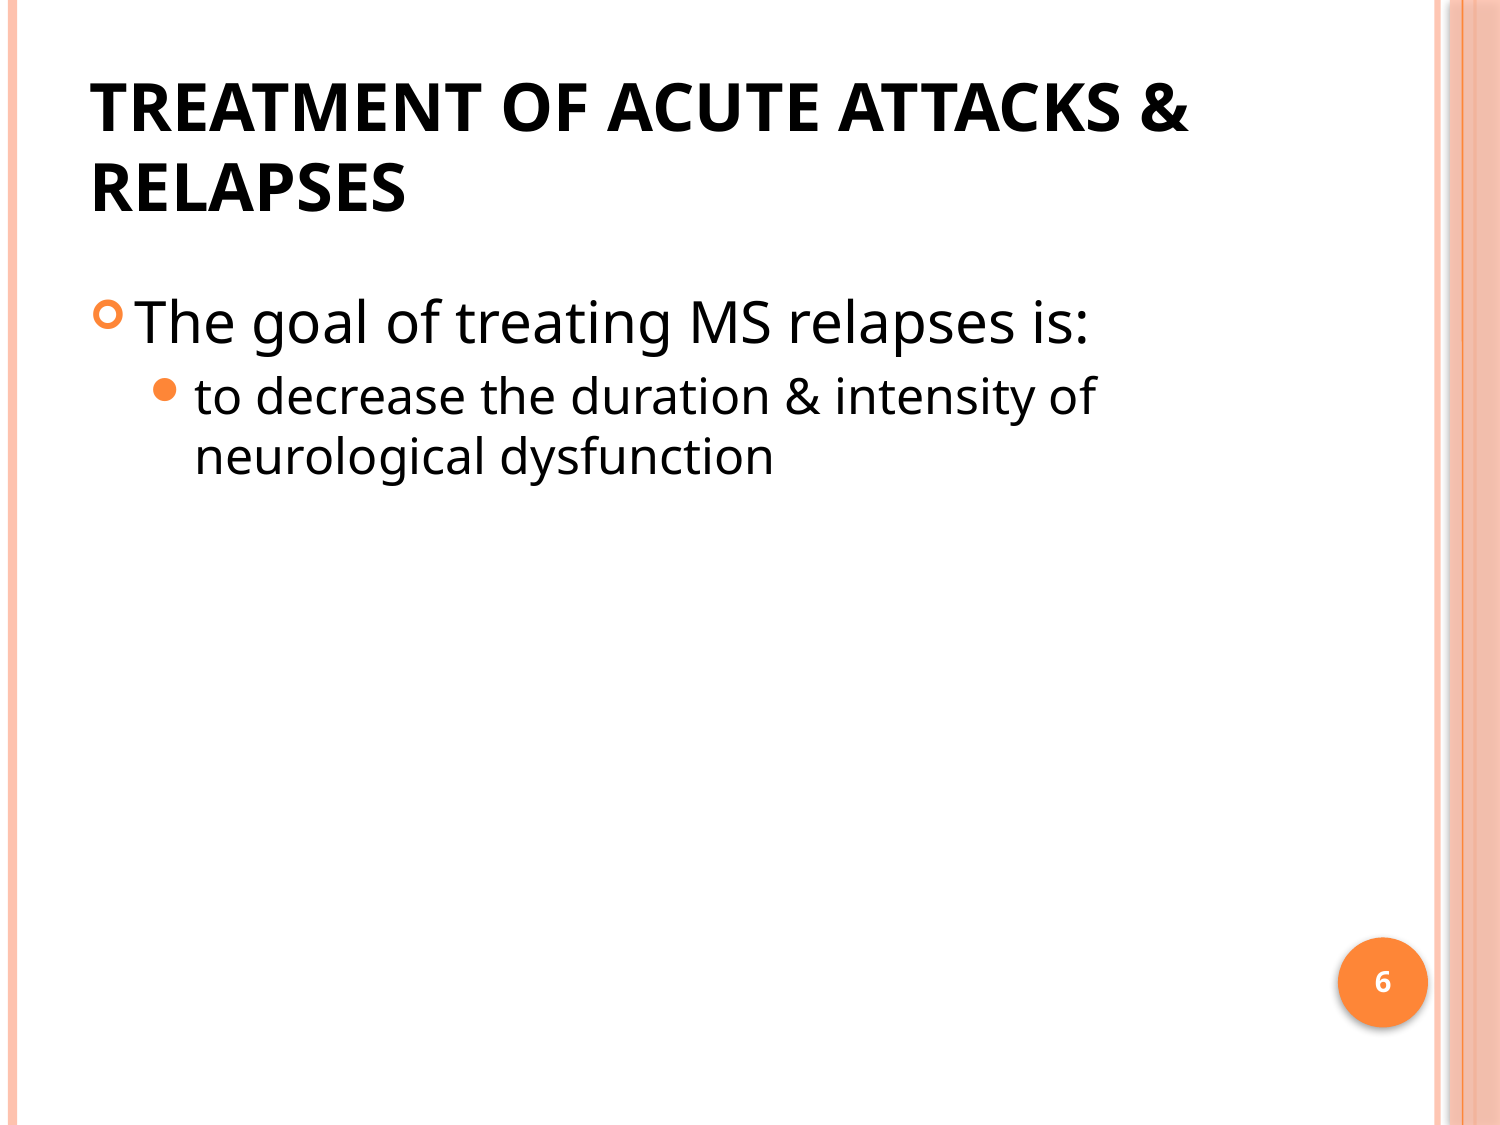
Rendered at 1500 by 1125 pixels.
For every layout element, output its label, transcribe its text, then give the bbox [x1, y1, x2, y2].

list The goal of treating MS relapses is: to decrease the duration & intensity of neurological dysfunction [75, 277, 1368, 1078]
title Treatment of Acute Attacks & Relapses [75, 45, 1300, 233]
slide_number 6 [1333, 940, 1434, 1027]
